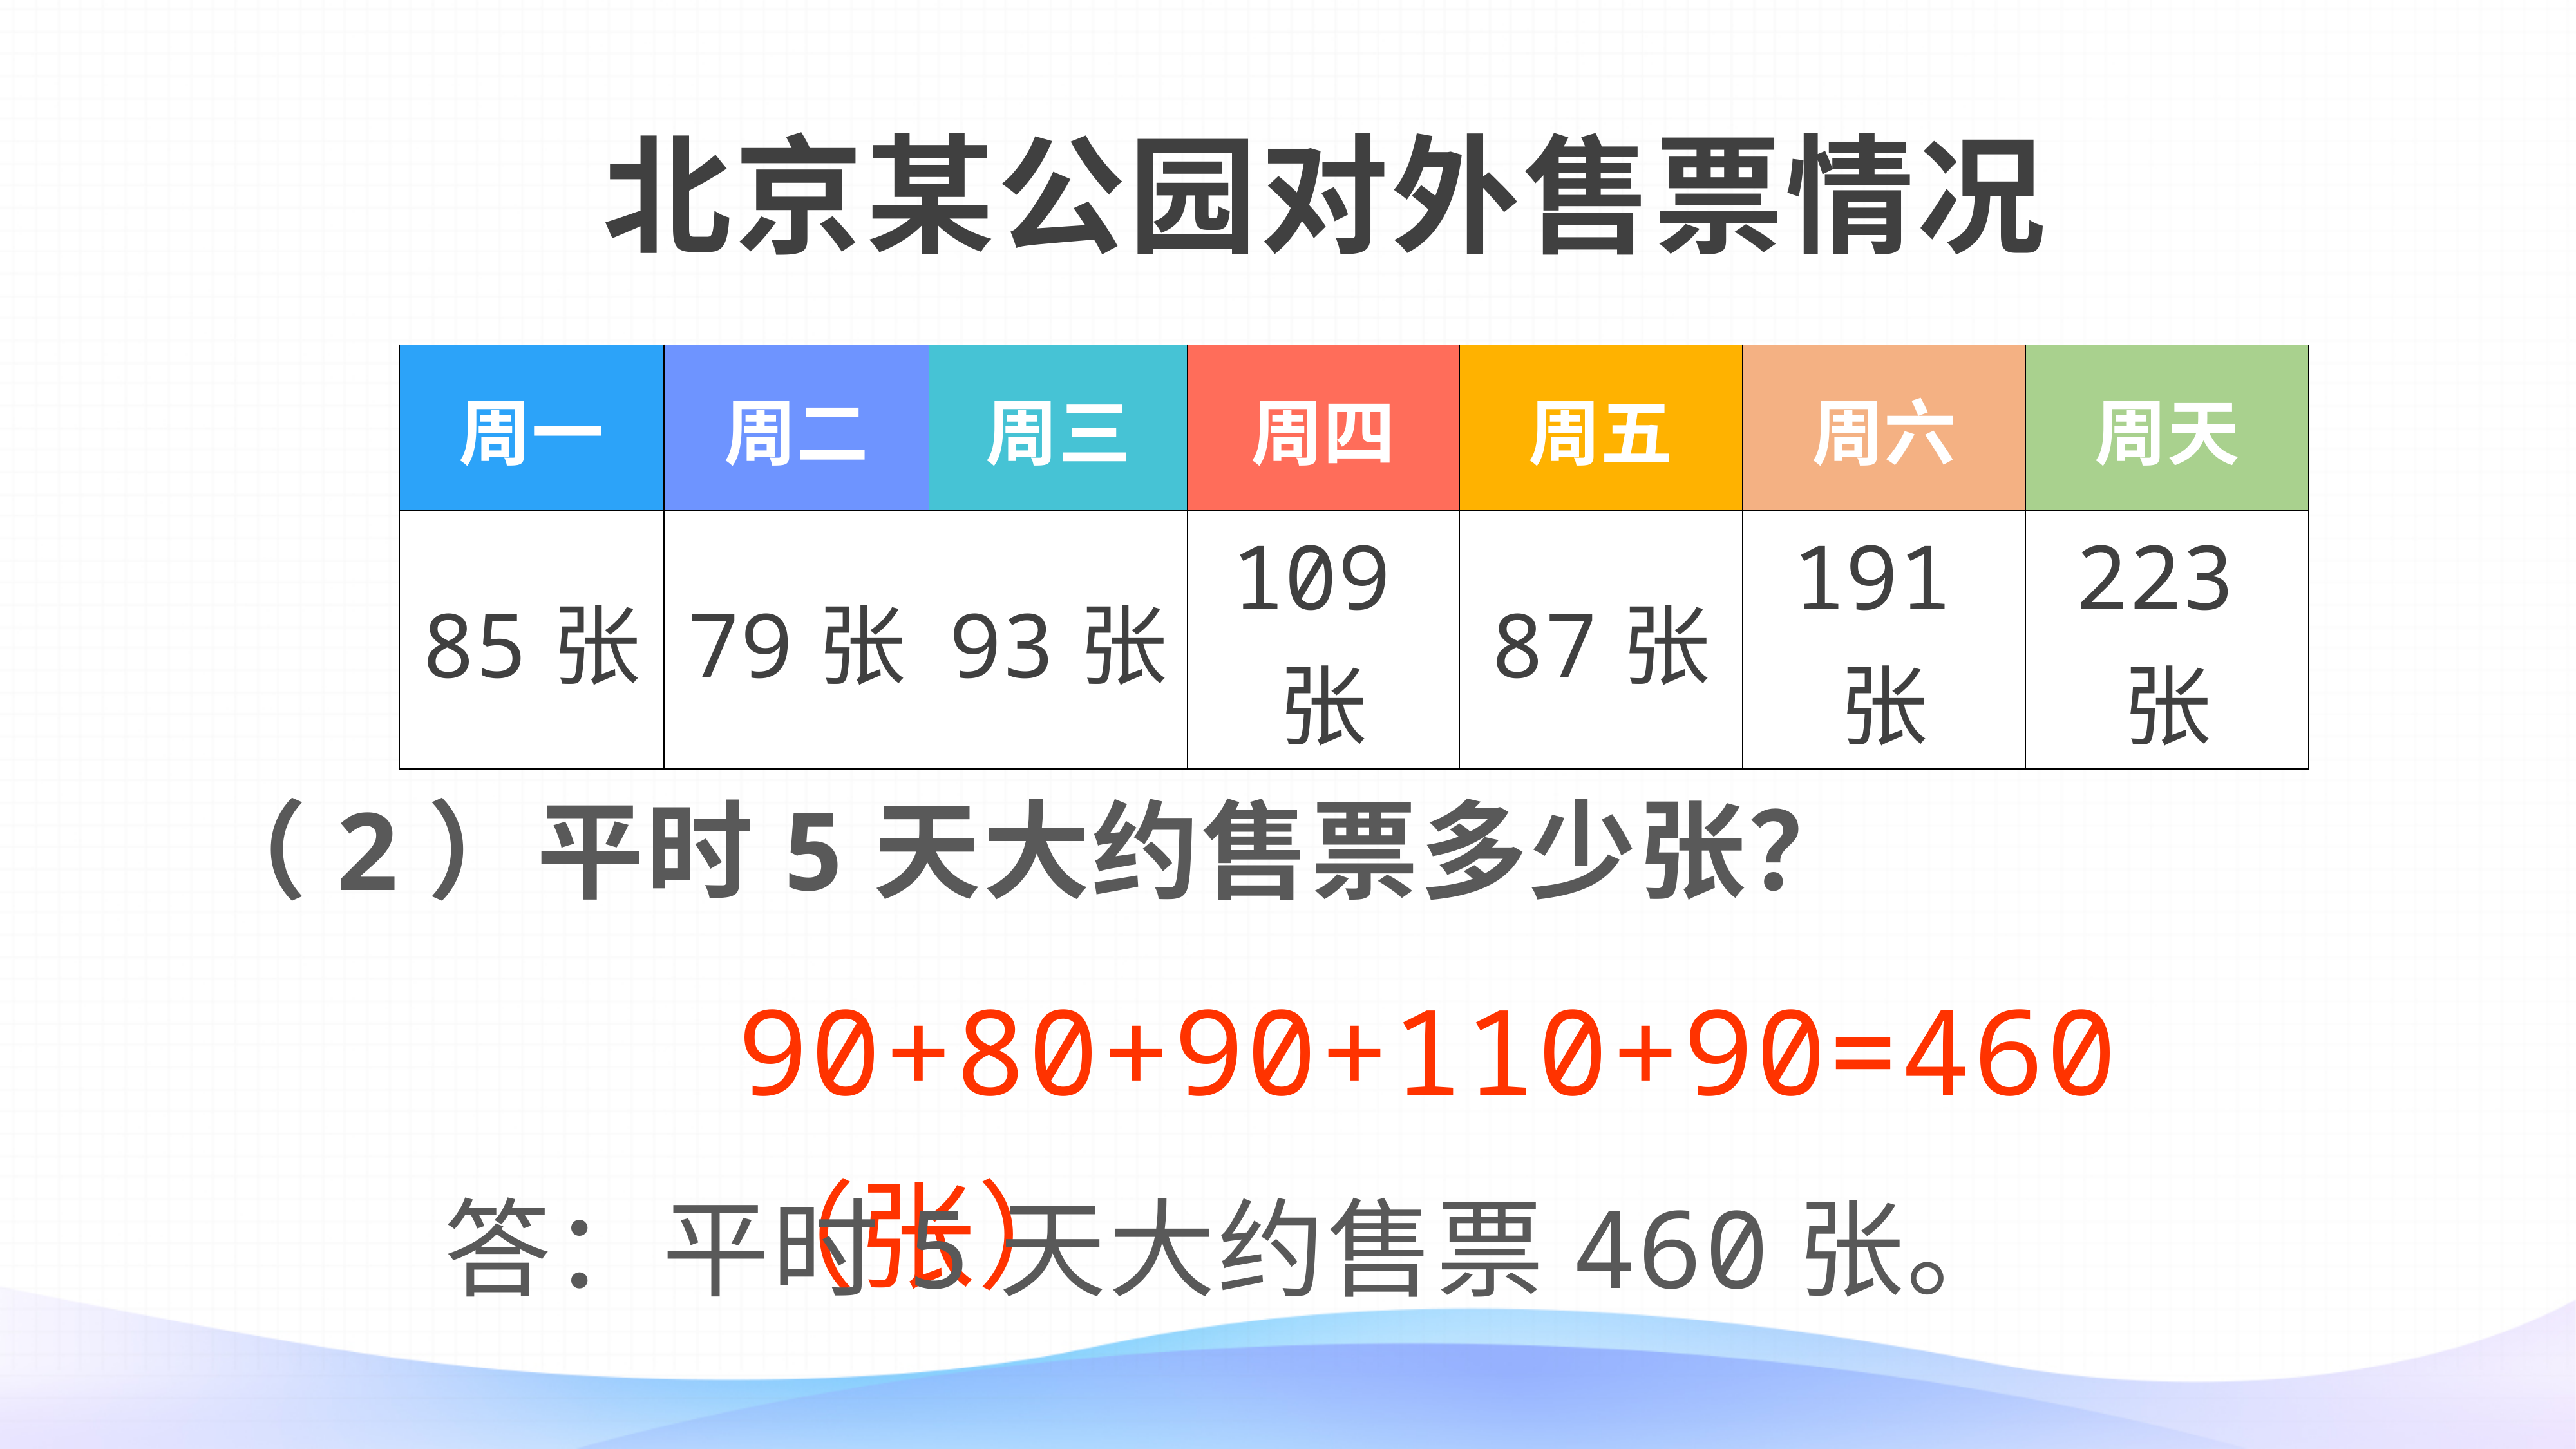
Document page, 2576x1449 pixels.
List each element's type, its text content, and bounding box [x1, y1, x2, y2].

table_cell 223张 [2026, 511, 2308, 768]
text_box （2）平时5天大约售票多少张？ [189, 744, 2038, 934]
picture [0, 0, 2576, 1449]
table_header 周三 [929, 345, 1187, 510]
table_cell 79张 [665, 511, 929, 744]
table_header 周一 [400, 345, 663, 510]
table_cell 191张 [1743, 511, 2025, 744]
table_cell 85张 [400, 511, 663, 744]
text_box 答：平时5天大约售票460张。 [433, 1142, 2217, 1332]
table_cell 93张 [929, 511, 1187, 744]
table_header 周六 [1743, 345, 2025, 510]
table_header 周四 [1188, 345, 1459, 510]
table_cell 109张 [1188, 511, 1459, 744]
table_cell 87张 [1460, 511, 1742, 744]
text_box 90+80+90+110+90=460（张） [726, 934, 2293, 1091]
table_header 周二 [665, 345, 929, 510]
table_header 周五 [1460, 345, 1742, 510]
table_header 周天 [2026, 345, 2308, 510]
